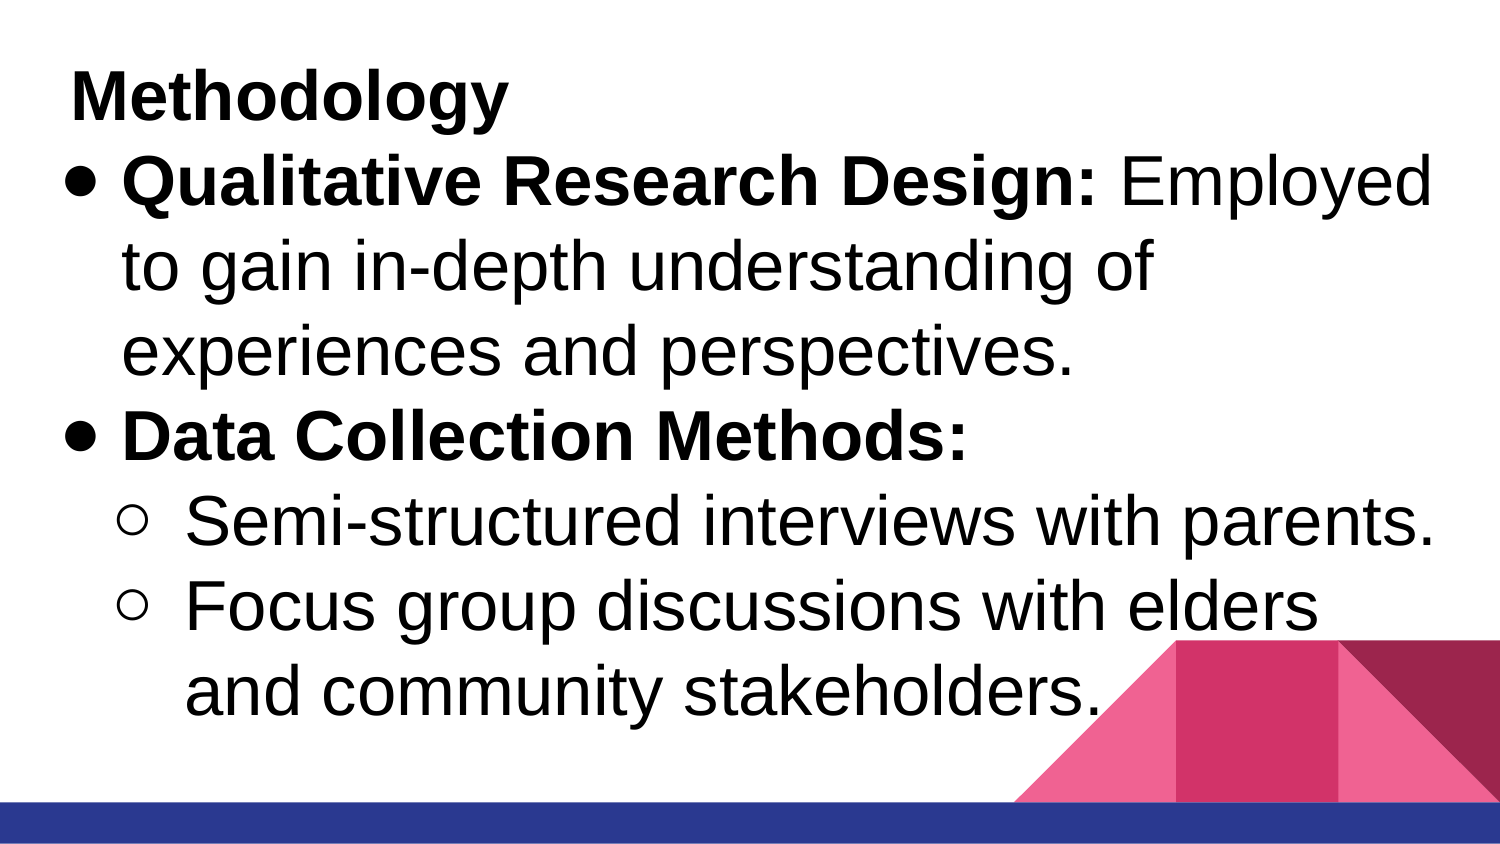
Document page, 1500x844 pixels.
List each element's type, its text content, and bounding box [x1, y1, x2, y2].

list Methodology Qualitative Research Design: Employed to gain in-depth understanding of experiences and perspectives. Data Collection Methods: Semi-structured interviews with parents. Focus group discussions with elders and community stakeholders. [44, 35, 1473, 805]
